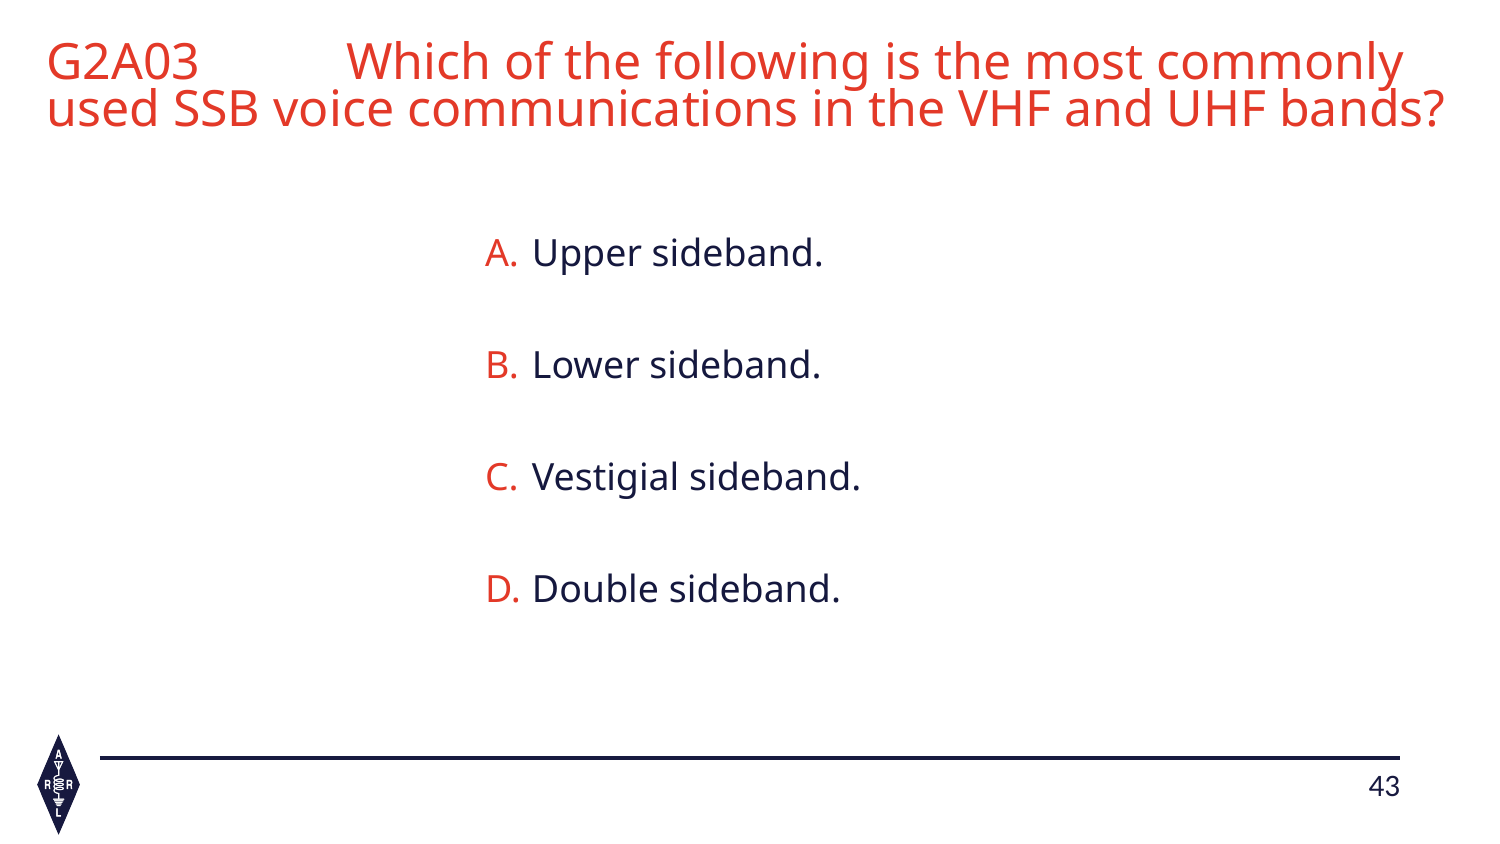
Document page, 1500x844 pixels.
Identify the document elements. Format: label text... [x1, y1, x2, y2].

slide_number 43 [1302, 761, 1400, 807]
list Upper sideband. Lower sideband. Vestigial sideband. Double sideband. [485, 228, 1024, 711]
picture [37, 734, 80, 835]
title G2A03 Which of the following is the most commonly used SSB voice communications in the VHF and UHF bands? [45, 36, 1463, 177]
